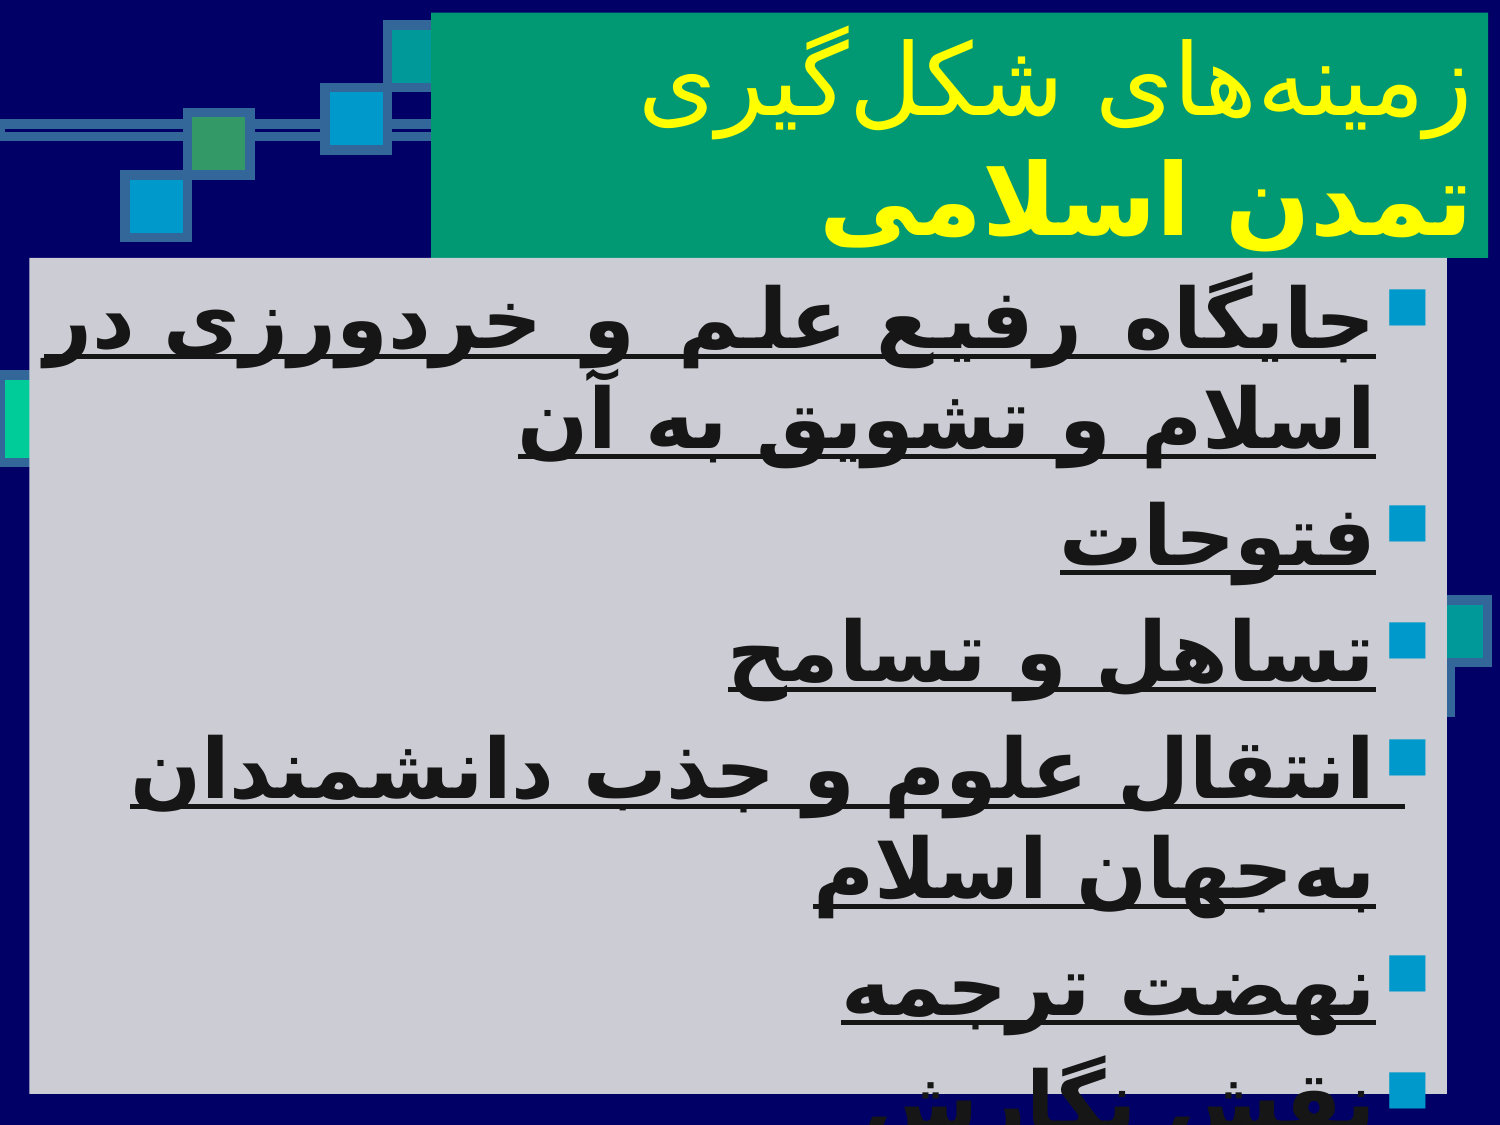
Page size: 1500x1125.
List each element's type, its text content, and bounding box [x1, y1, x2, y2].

title زمینه‌های شکل‌گیری تمدن اسلامی [430, 12, 1489, 259]
list جایگاه رفیع علم و خردورزی در اسلام و تشویق به آن فتوحات تساهل و تسامح انتقال علوم و جذب دانشمندان به‌جهان اسلام نهضت ترجمه نقش نگارش شکلگیری مراکز علمی و نهادهای آموزشی [29, 257, 1448, 1095]
